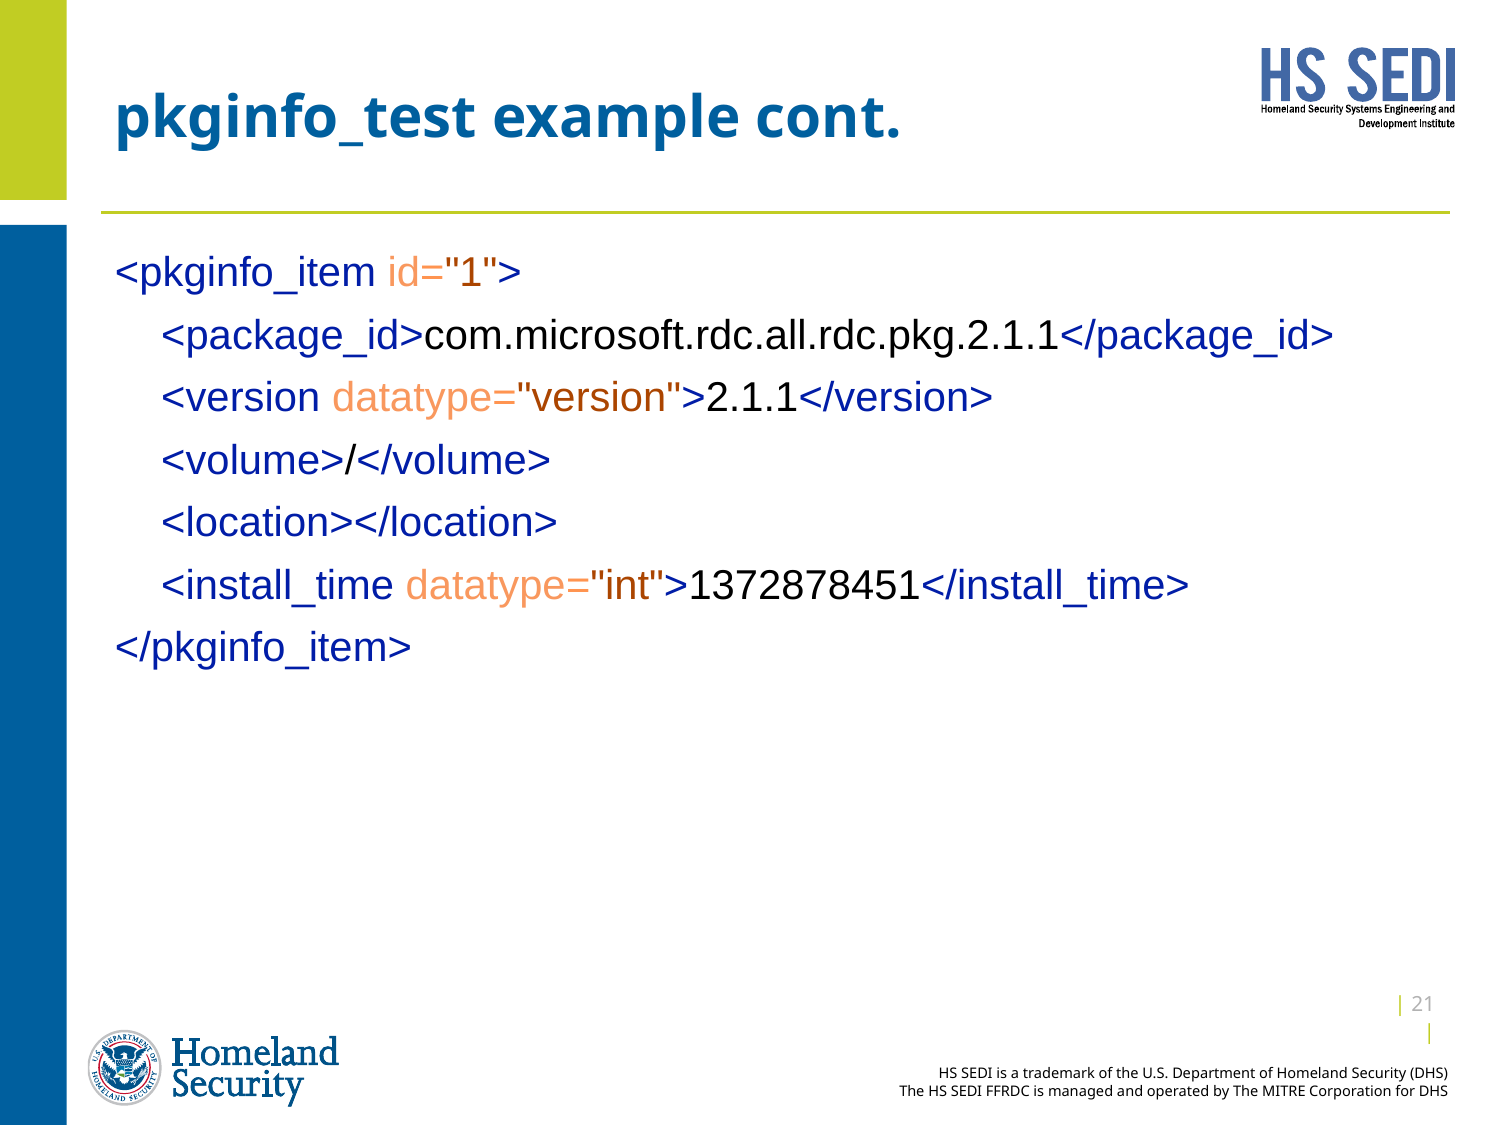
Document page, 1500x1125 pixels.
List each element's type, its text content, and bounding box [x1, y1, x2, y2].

title pkginfo_test example cont. [99, 45, 1248, 188]
slide_number | 21 | [1368, 1021, 1450, 1052]
list <pkginfo_item id="1"> <package_id>com.microsoft.rdc.all.rdc.pkg.2.1.1</package_id> <version datatype="version">2.1.1</version> <volume>/</volume> <location></location> <install_time datatype="int">1372878451</install_time> </pkginfo_item> [99, 237, 1450, 1005]
